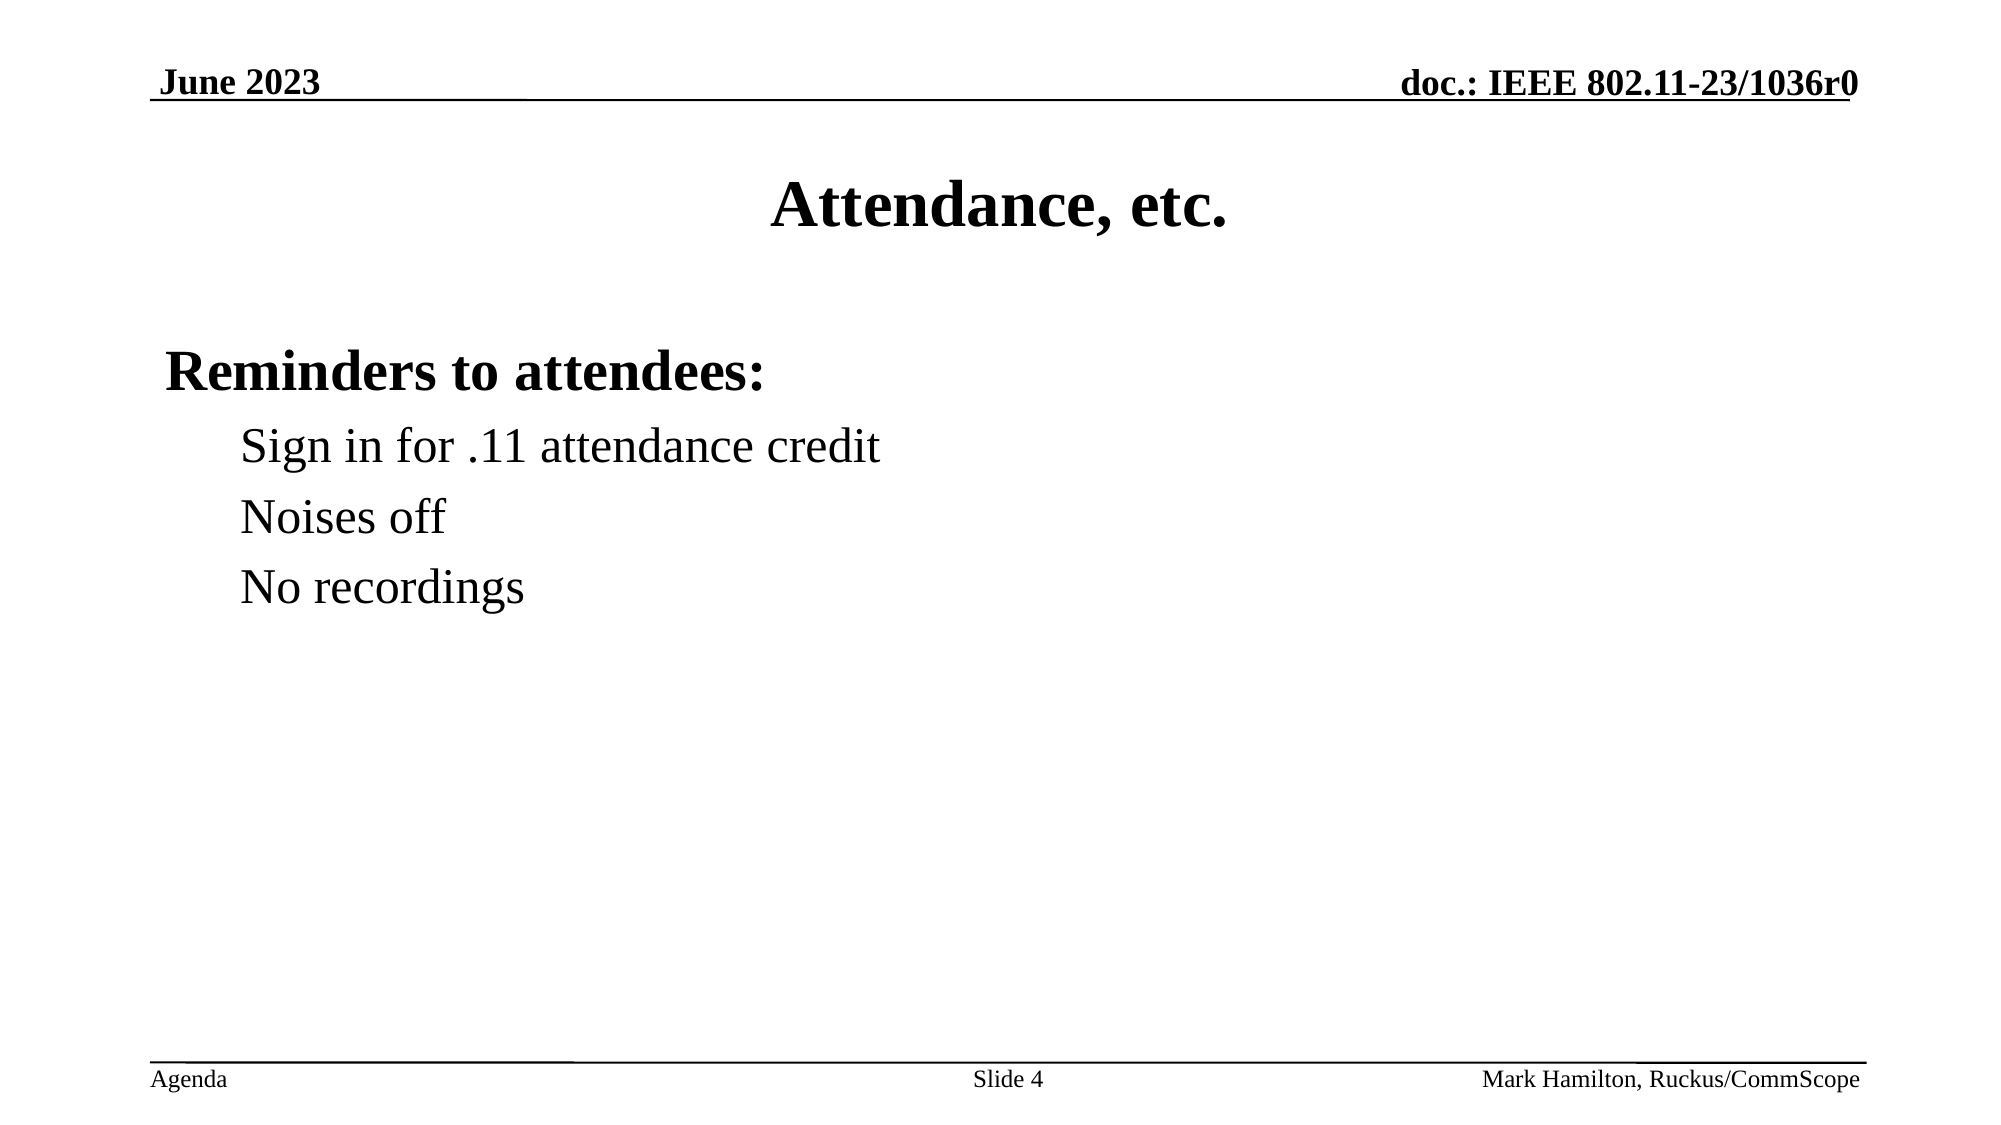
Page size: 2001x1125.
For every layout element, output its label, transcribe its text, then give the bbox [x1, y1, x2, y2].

title Attendance, etc. [149, 112, 1850, 288]
slide_number Slide 4 [950, 1061, 1067, 1123]
list Reminders to attendees: Sign in for .11 attendance credit Noises off No recordings [149, 324, 1850, 1000]
